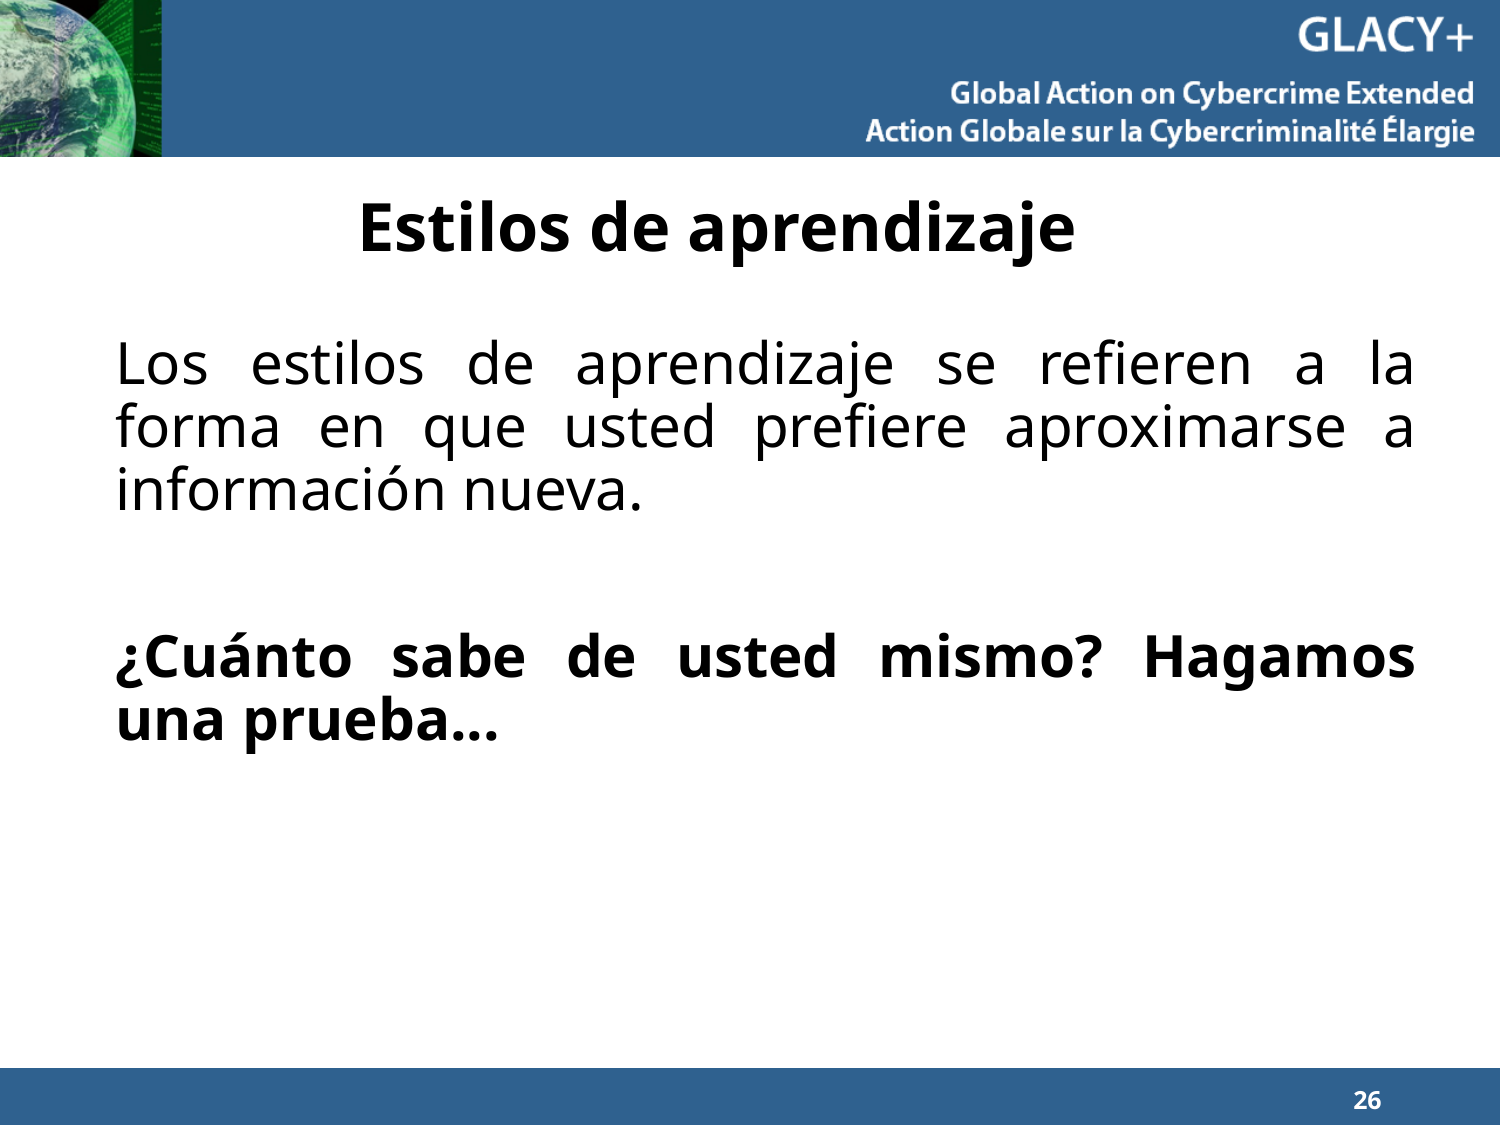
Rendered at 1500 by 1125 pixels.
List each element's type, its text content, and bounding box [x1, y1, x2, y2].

list Los estilos de aprendizaje se refieren a la forma en que usted prefiere aproximarse a información nueva. ¿Cuánto sabe de usted mismo? Hagamos una prueba... [100, 326, 1432, 1028]
slide_number 26 [1059, 1071, 1397, 1125]
title Estilos de aprendizaje [0, 154, 1449, 305]
picture [0, 0, 1500, 157]
